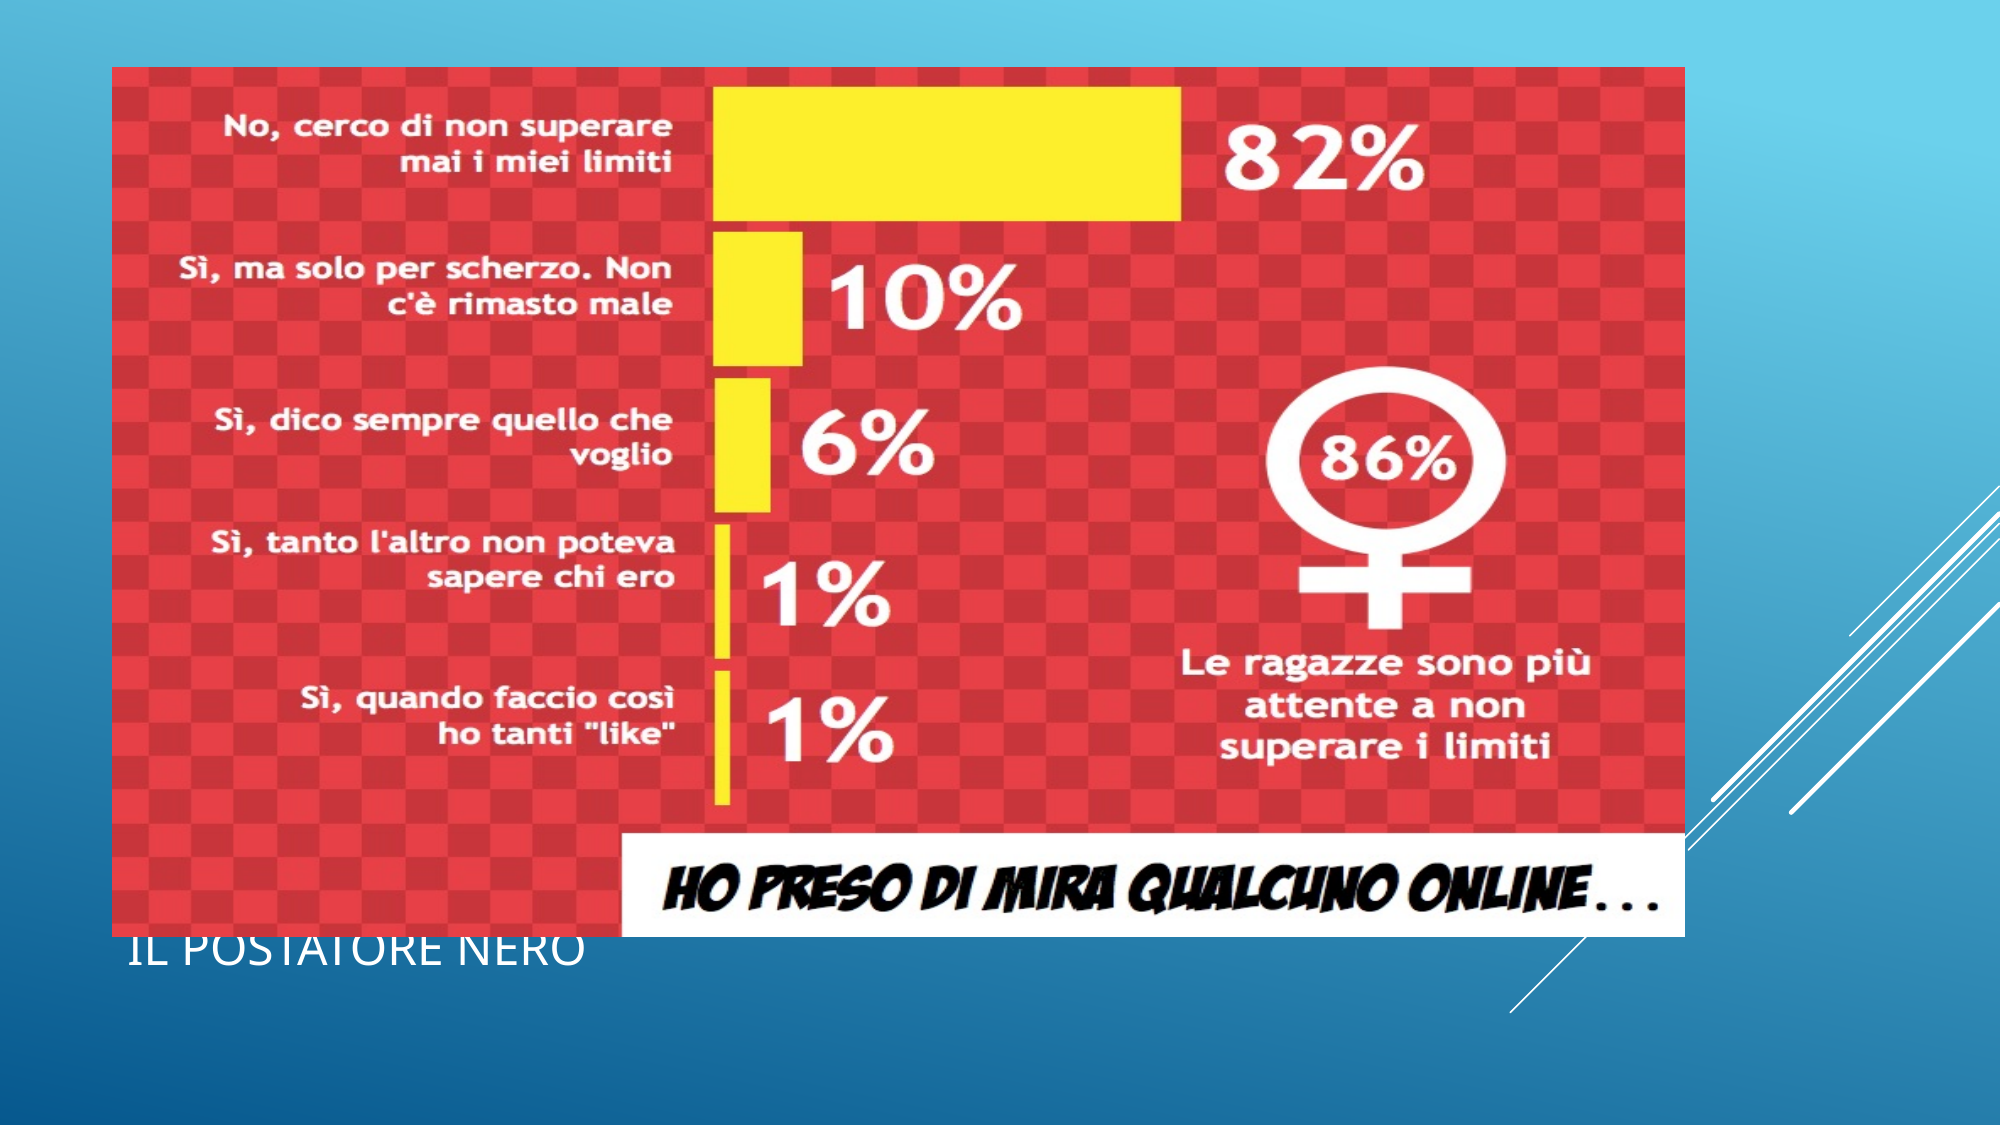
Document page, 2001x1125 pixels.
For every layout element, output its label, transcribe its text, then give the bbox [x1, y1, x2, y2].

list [111, 67, 1685, 937]
title il postatore nero [112, 937, 1513, 984]
